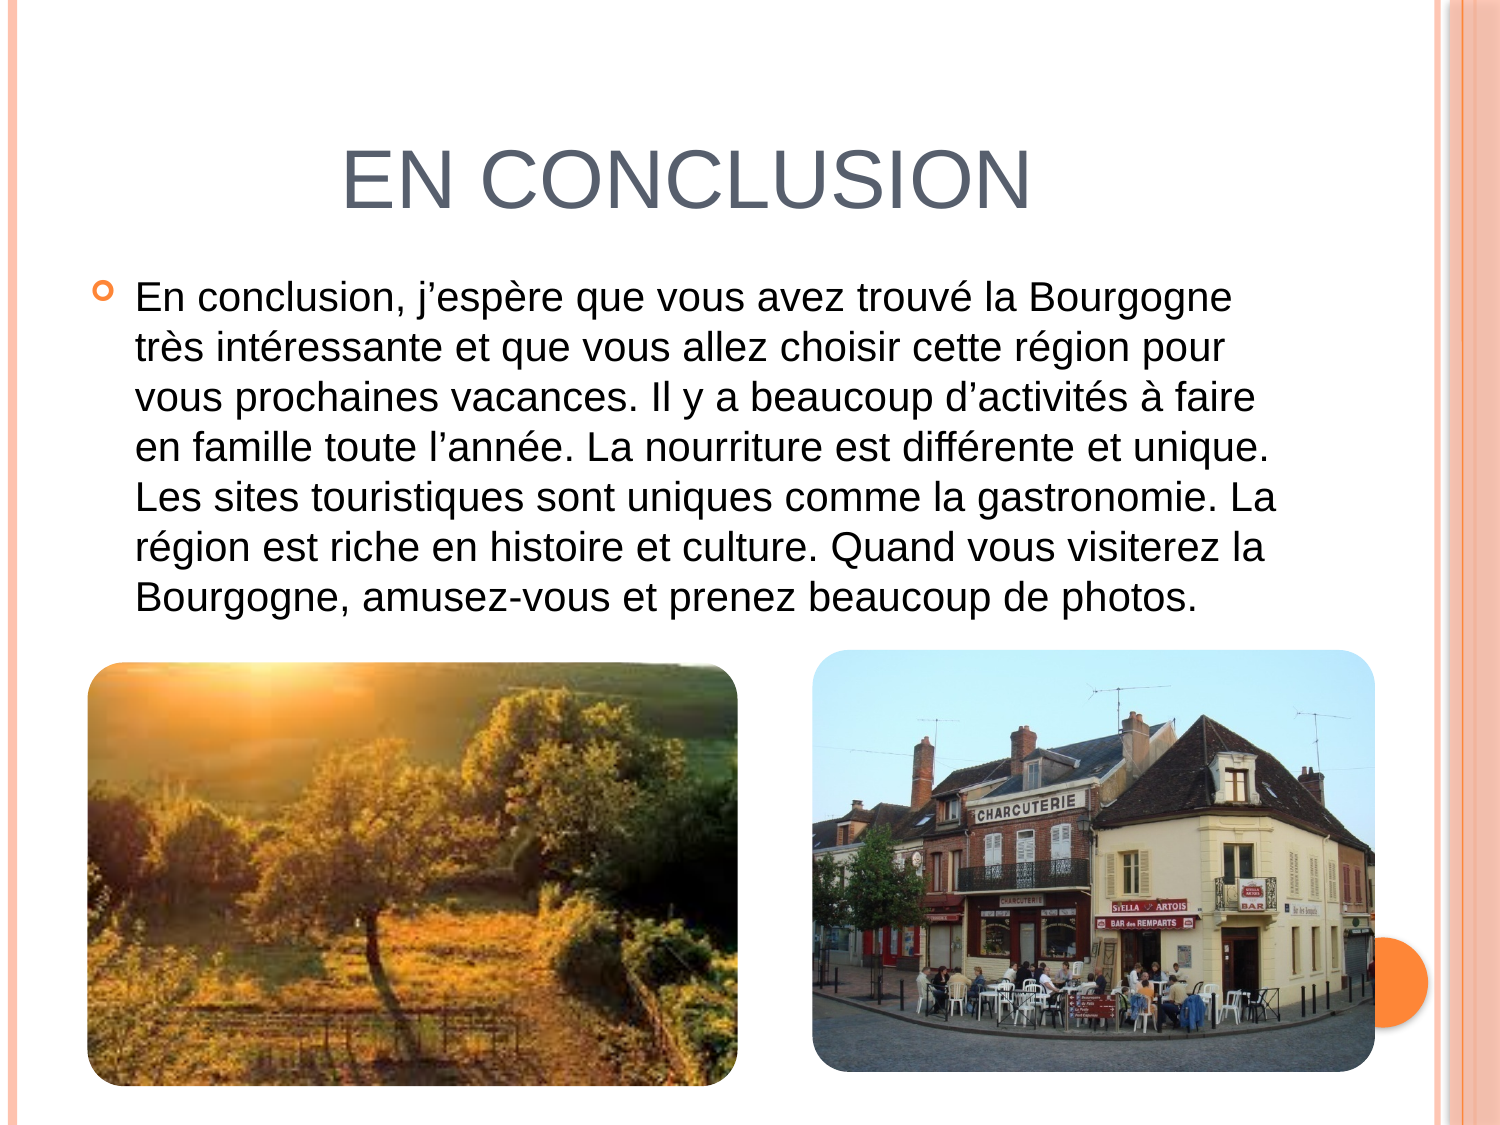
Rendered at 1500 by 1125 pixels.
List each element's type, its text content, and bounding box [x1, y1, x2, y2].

picture [811, 649, 1376, 1073]
picture [86, 661, 739, 1087]
list En conclusion, j’espère que vous avez trouvé la Bourgogne très intéressante et que vous allez choisir cette région pour vous prochaines vacances. Il y a beaucoup d’activités à faire en famille toute l’année. La nourriture est différente et unique. Les sites touristiques sont uniques comme la gastronomie. La région est riche en histoire et culture. Quand vous visiterez la Bourgogne, amusez-vous et prenez beaucoup de photos. [74, 262, 1301, 1063]
title En conclusion [75, 45, 1300, 233]
